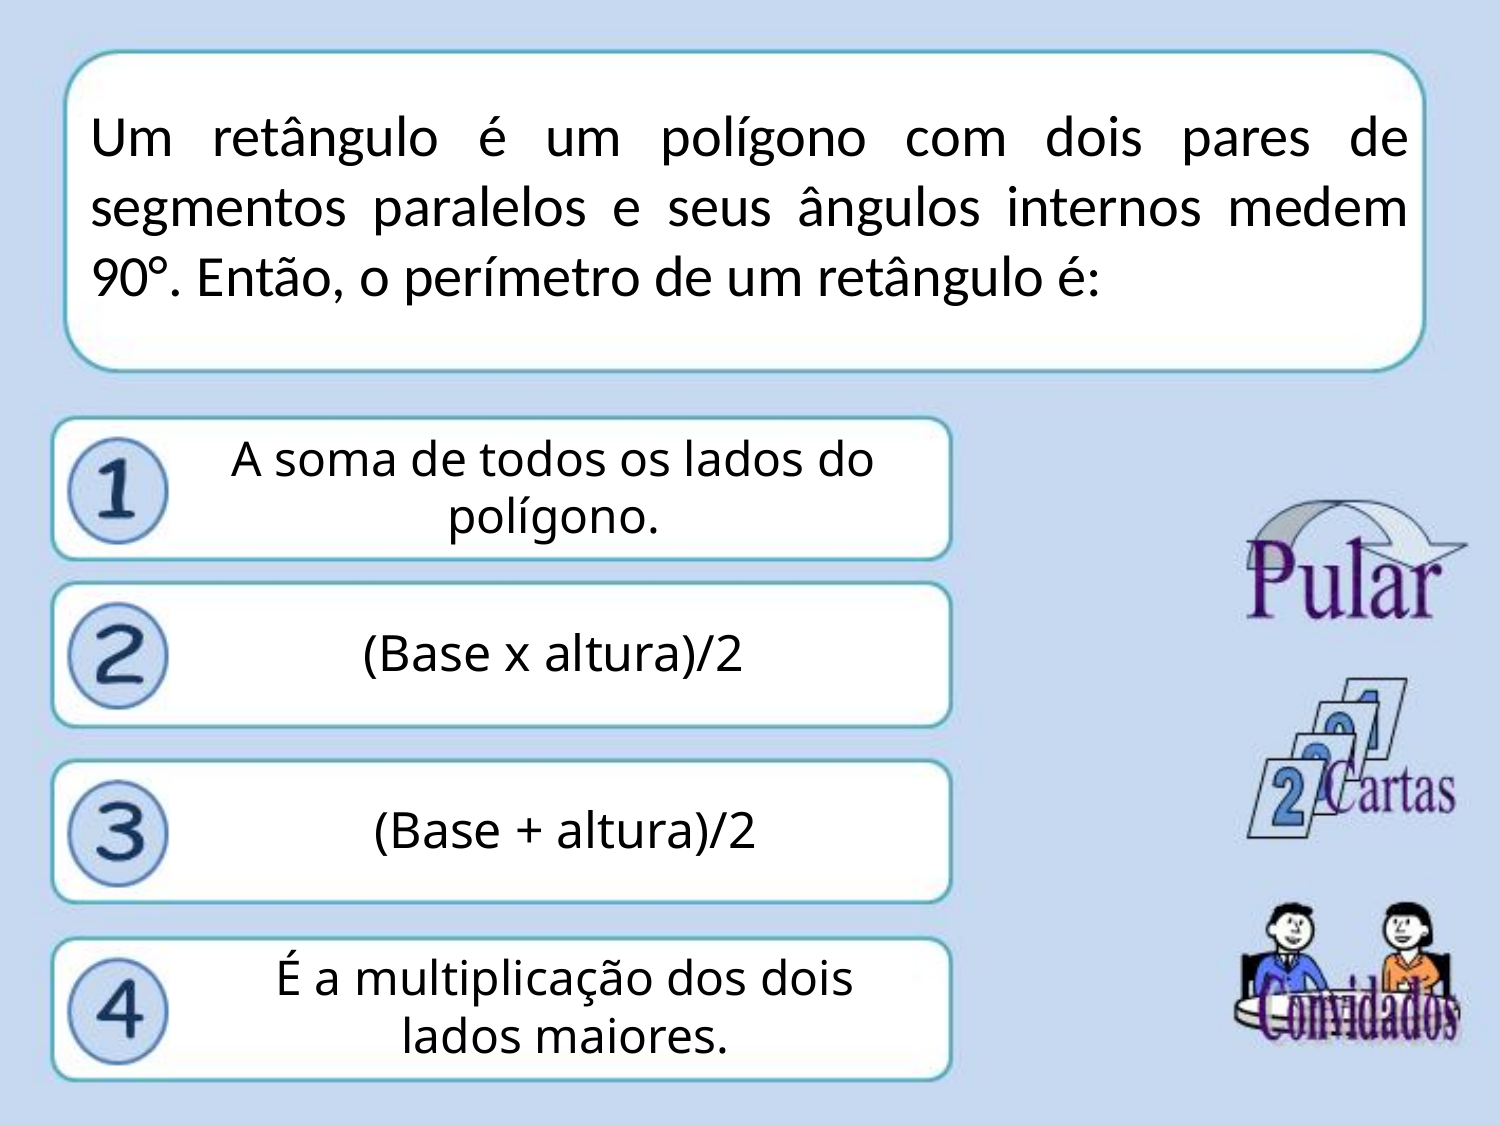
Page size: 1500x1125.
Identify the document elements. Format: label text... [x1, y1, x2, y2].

picture [0, 0, 1500, 1125]
text_box A soma de todos os lados do polígono. [183, 420, 925, 551]
title Um retângulo é um polígono com dois pares de segmentos paralelos e seus ângulos internos medem 90°. Então, o perímetro de um retângulo é: [74, 44, 1426, 362]
text_box (Base x altura)/2 [183, 586, 925, 716]
text_box (Base + altura)/2 [194, 763, 937, 894]
text_box . . [1222, 479, 1471, 630]
text_box É a multiplicação dos dois lados maiores. [194, 940, 937, 1071]
